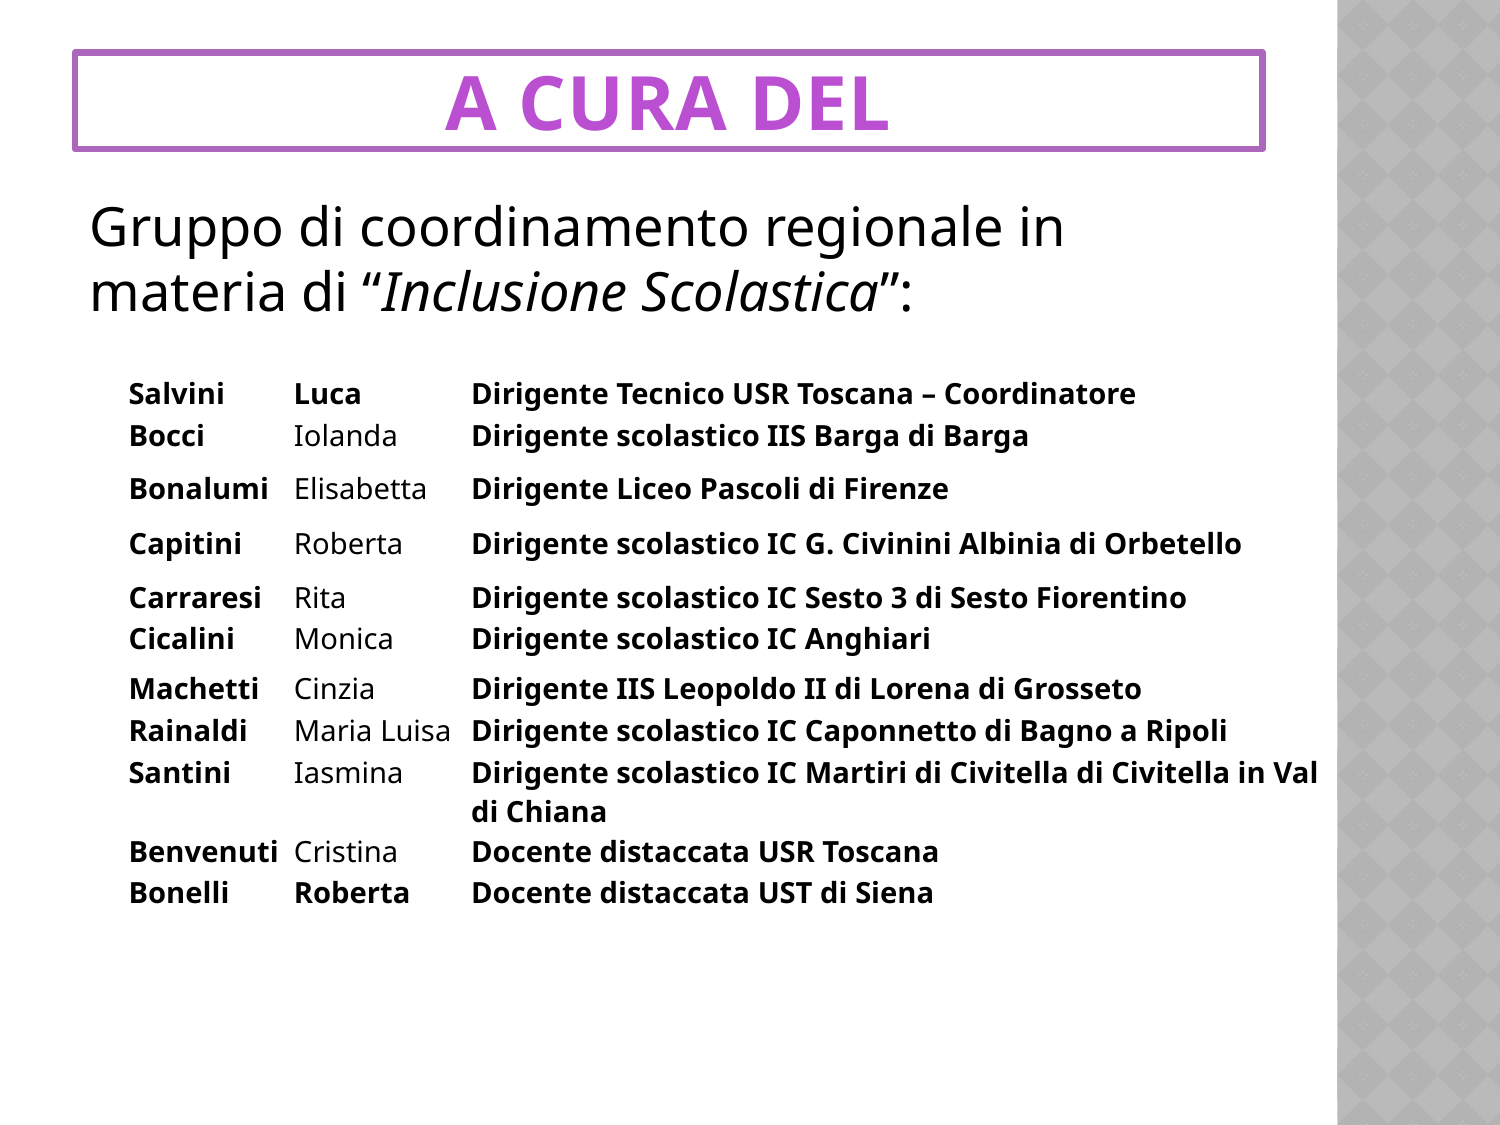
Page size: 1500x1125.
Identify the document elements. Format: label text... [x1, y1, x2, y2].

table_cell Dirigente scolastico IC Sesto 3 di Sesto Fiorentino [467, 578, 1328, 618]
table_cell Monica [290, 619, 466, 668]
table_cell Elisabetta [290, 469, 466, 523]
table_cell Santini [125, 753, 288, 831]
table_cell Docente distaccata USR Toscana [467, 832, 1328, 870]
table_cell Iasmina [290, 753, 466, 831]
table_cell Maria Luisa [290, 711, 466, 751]
table_cell Dirigente Liceo Pascoli di Firenze [467, 469, 1328, 523]
table_cell Cristina [290, 832, 466, 870]
title A CURA DEL [72, 49, 1266, 152]
table_cell Dirigente scolastico IIS Barga di Barga [467, 418, 1328, 467]
table_cell Docente distaccata UST di Siena [467, 875, 1328, 914]
table_cell Machetti [125, 670, 288, 709]
table_cell Cinzia [290, 670, 466, 709]
table_header Salvini [125, 374, 288, 412]
table_cell Dirigente IIS Leopoldo II di Lorena di Grosseto [467, 670, 1328, 709]
table_cell Bonelli [125, 875, 288, 914]
table_cell Dirigente scolastico IC G. Civinini Albinia di Orbetello [467, 524, 1328, 576]
table_header Dirigente Tecnico USR Toscana – Coordinatore [467, 374, 1328, 412]
table_cell Dirigente scolastico IC Caponnetto di Bagno a Ripoli [467, 711, 1328, 751]
list Gruppo di coordinamento regionale in materia di “Inclusione Scolastica”: [75, 184, 1263, 1059]
table_cell Carraresi [125, 578, 288, 618]
table_cell Roberta [290, 875, 466, 914]
table_cell Cicalini [125, 619, 288, 668]
table_cell Dirigente scolastico IC Anghiari [467, 619, 1328, 668]
table_cell Benvenuti [125, 832, 288, 870]
table_cell Bocci [125, 418, 288, 467]
table_cell Roberta [290, 524, 466, 576]
table_cell Bonalumi [125, 469, 288, 523]
table_cell Capitini [125, 524, 288, 576]
table_header Luca [290, 374, 466, 412]
table_cell Rita [290, 578, 466, 618]
table_cell Rainaldi [125, 711, 288, 751]
table_cell Dirigente scolastico IC Martiri di Civitella di Civitella in Val di Chiana [467, 753, 1328, 831]
table_cell Iolanda [290, 418, 466, 467]
